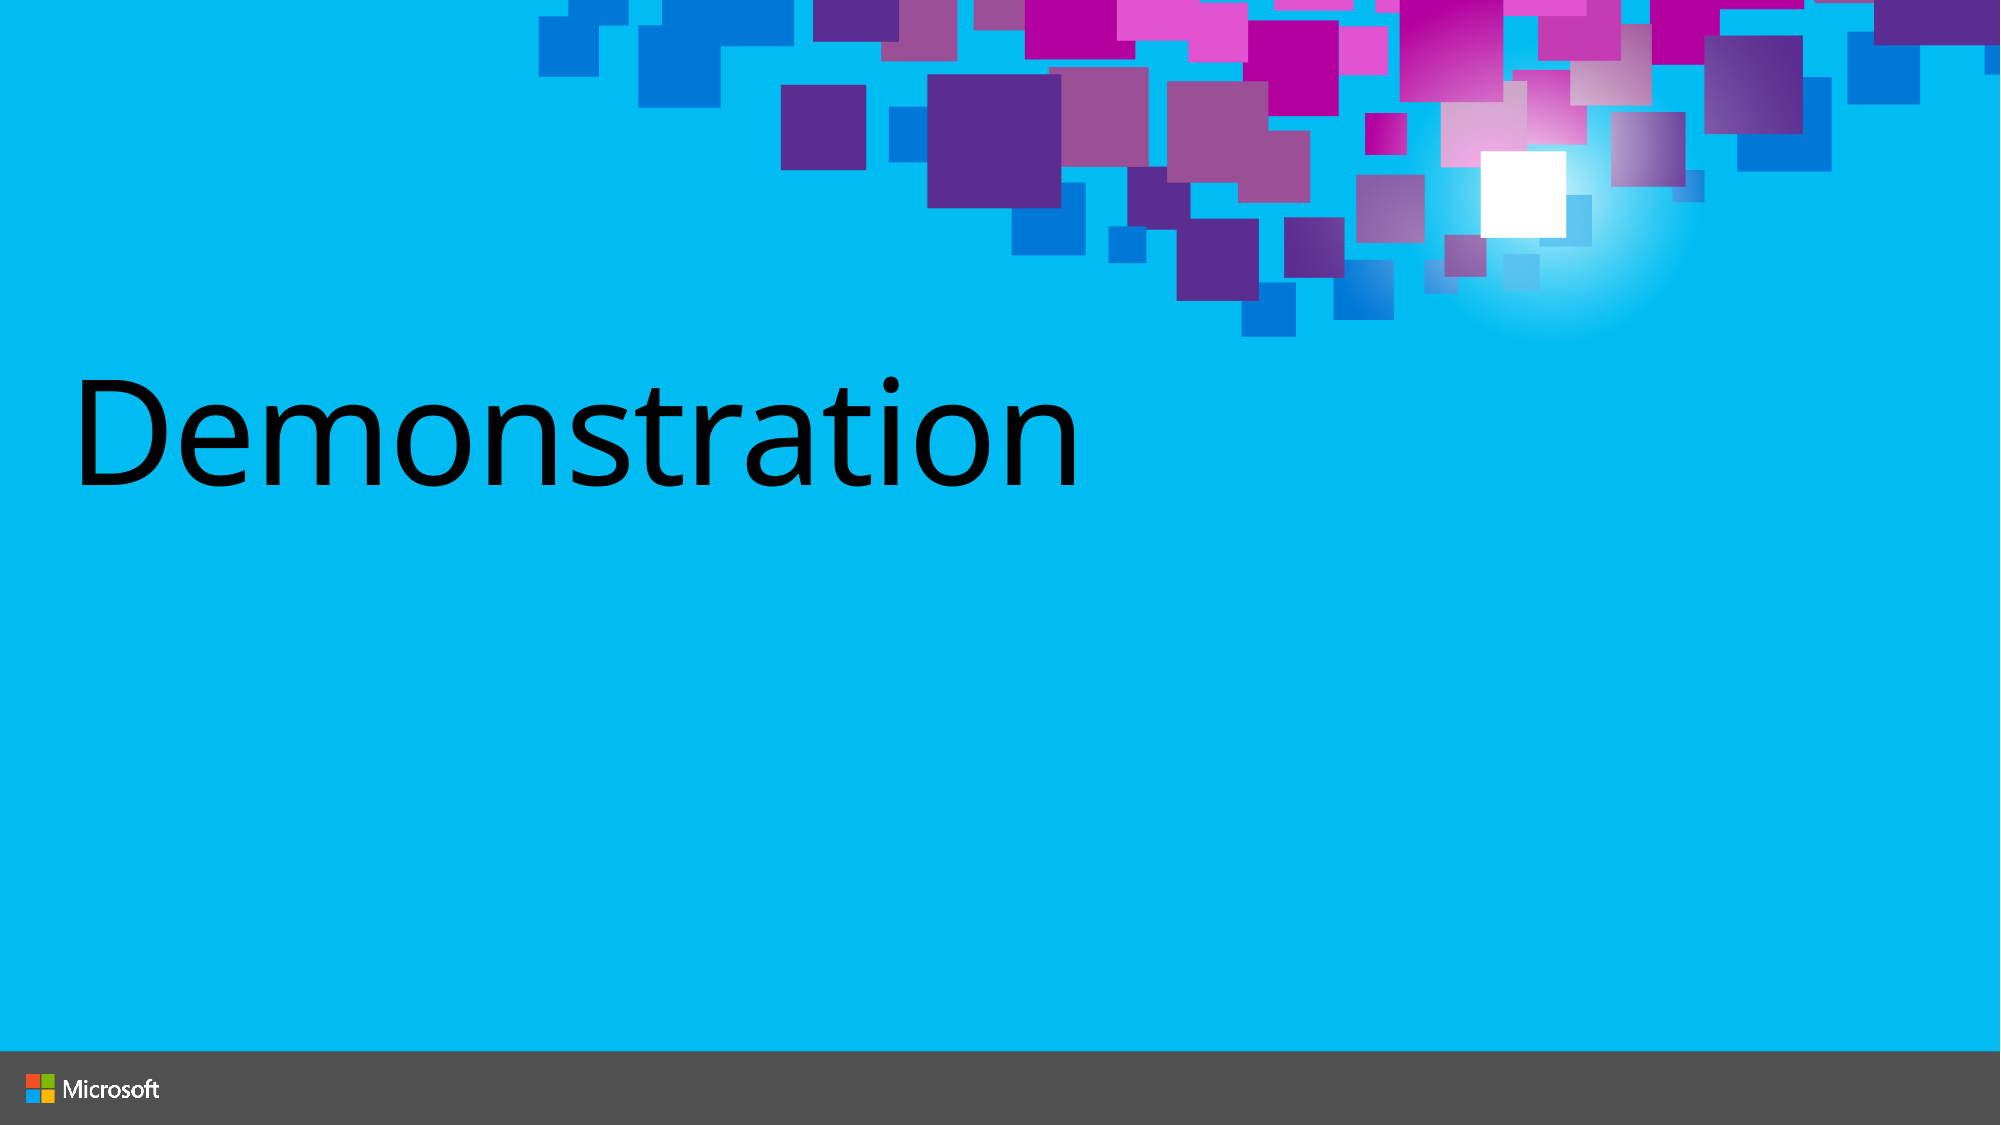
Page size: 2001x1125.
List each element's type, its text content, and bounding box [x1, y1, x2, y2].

picture [1366, 114, 1407, 154]
picture [1357, 0, 1831, 325]
picture [26, 1074, 159, 1103]
picture [1815, 0, 2000, 103]
picture [782, 85, 866, 169]
picture [540, 0, 628, 76]
title Demonstration [44, 343, 1662, 534]
picture [814, 0, 957, 61]
picture [890, 0, 1388, 336]
picture [639, 0, 793, 106]
picture [1275, 0, 1353, 10]
picture [1285, 218, 1393, 319]
